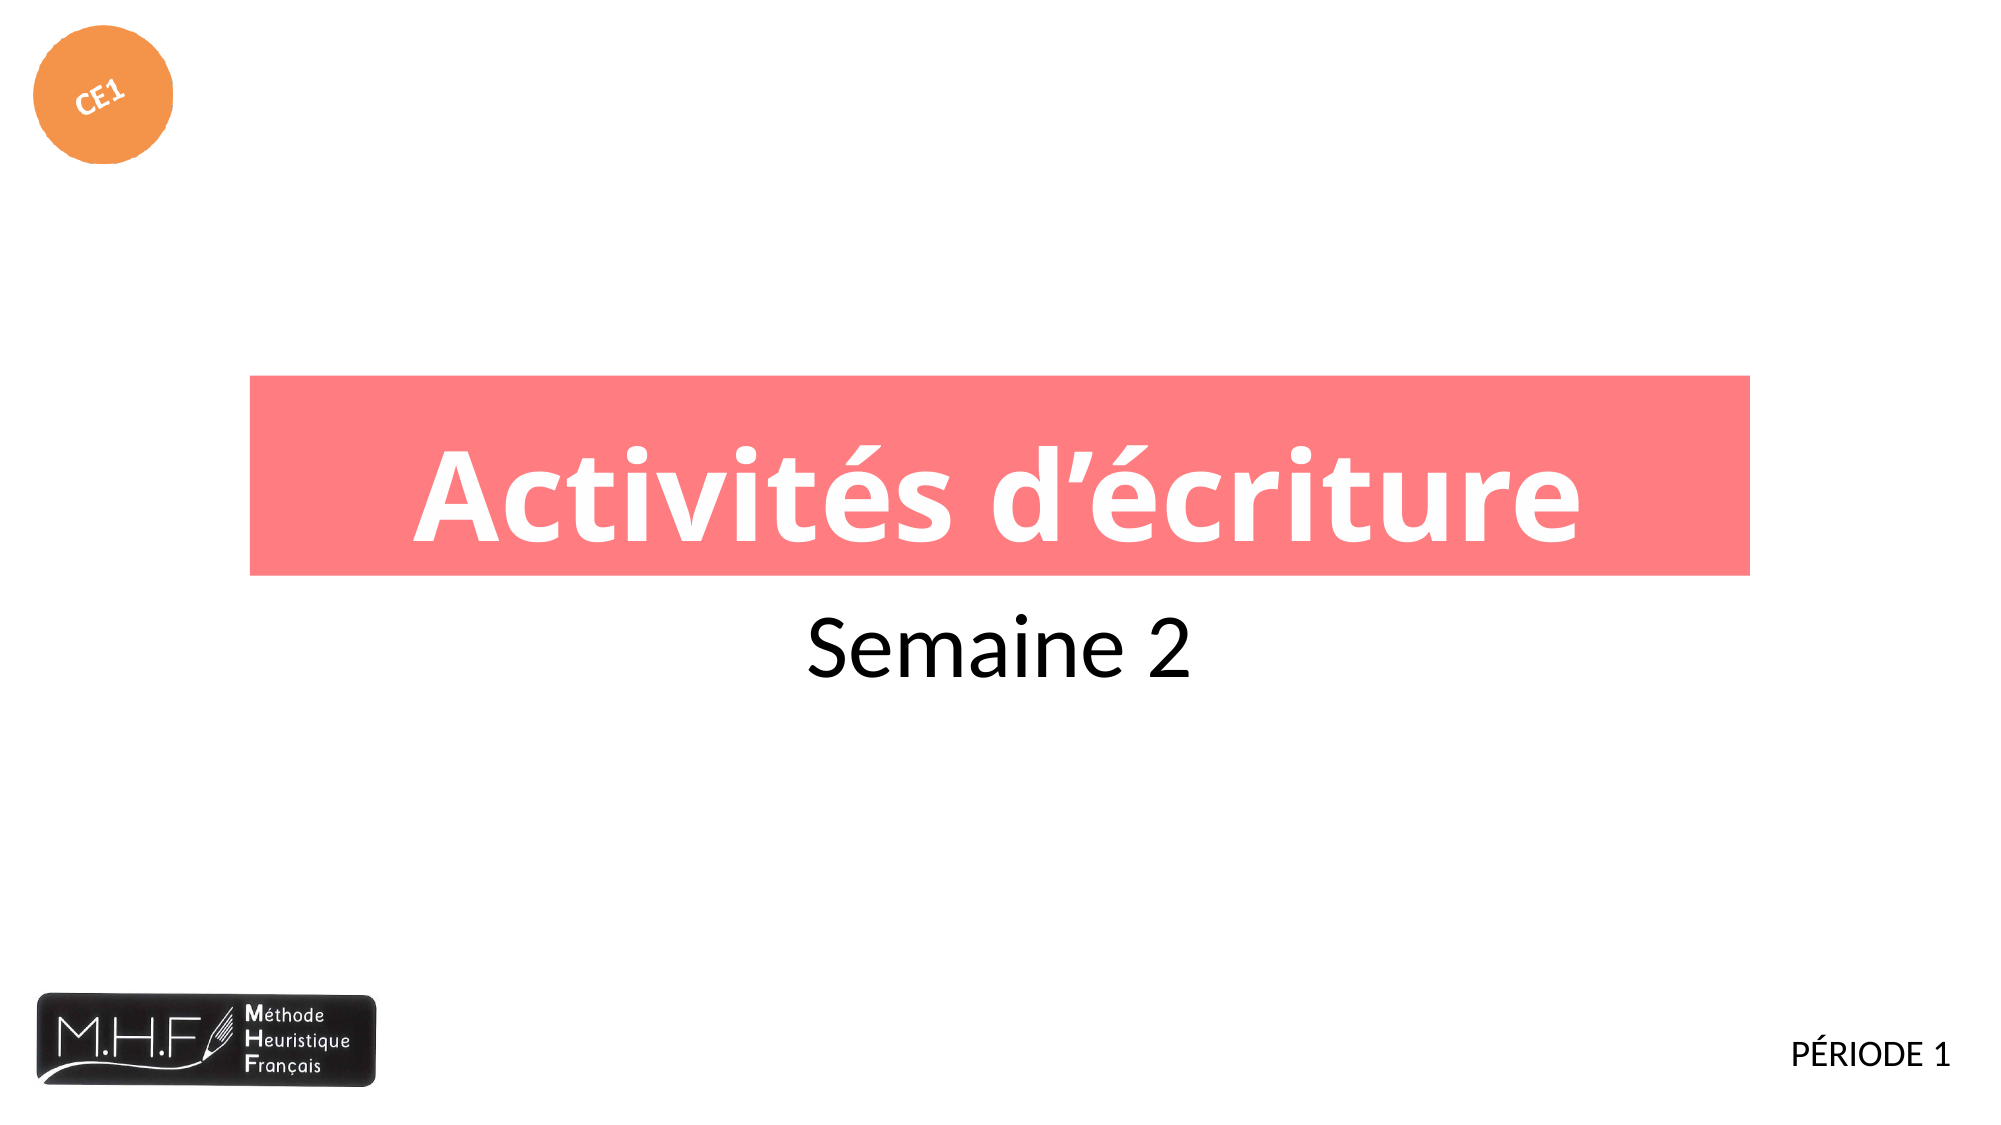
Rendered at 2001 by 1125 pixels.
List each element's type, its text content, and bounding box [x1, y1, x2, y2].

picture [33, 25, 173, 165]
text_box PÉRIODE 1 [1362, 1021, 1967, 1082]
subtitle Semaine 2 [249, 590, 1750, 863]
title Activités d’écriture [249, 375, 1750, 576]
picture [33, 990, 379, 1089]
